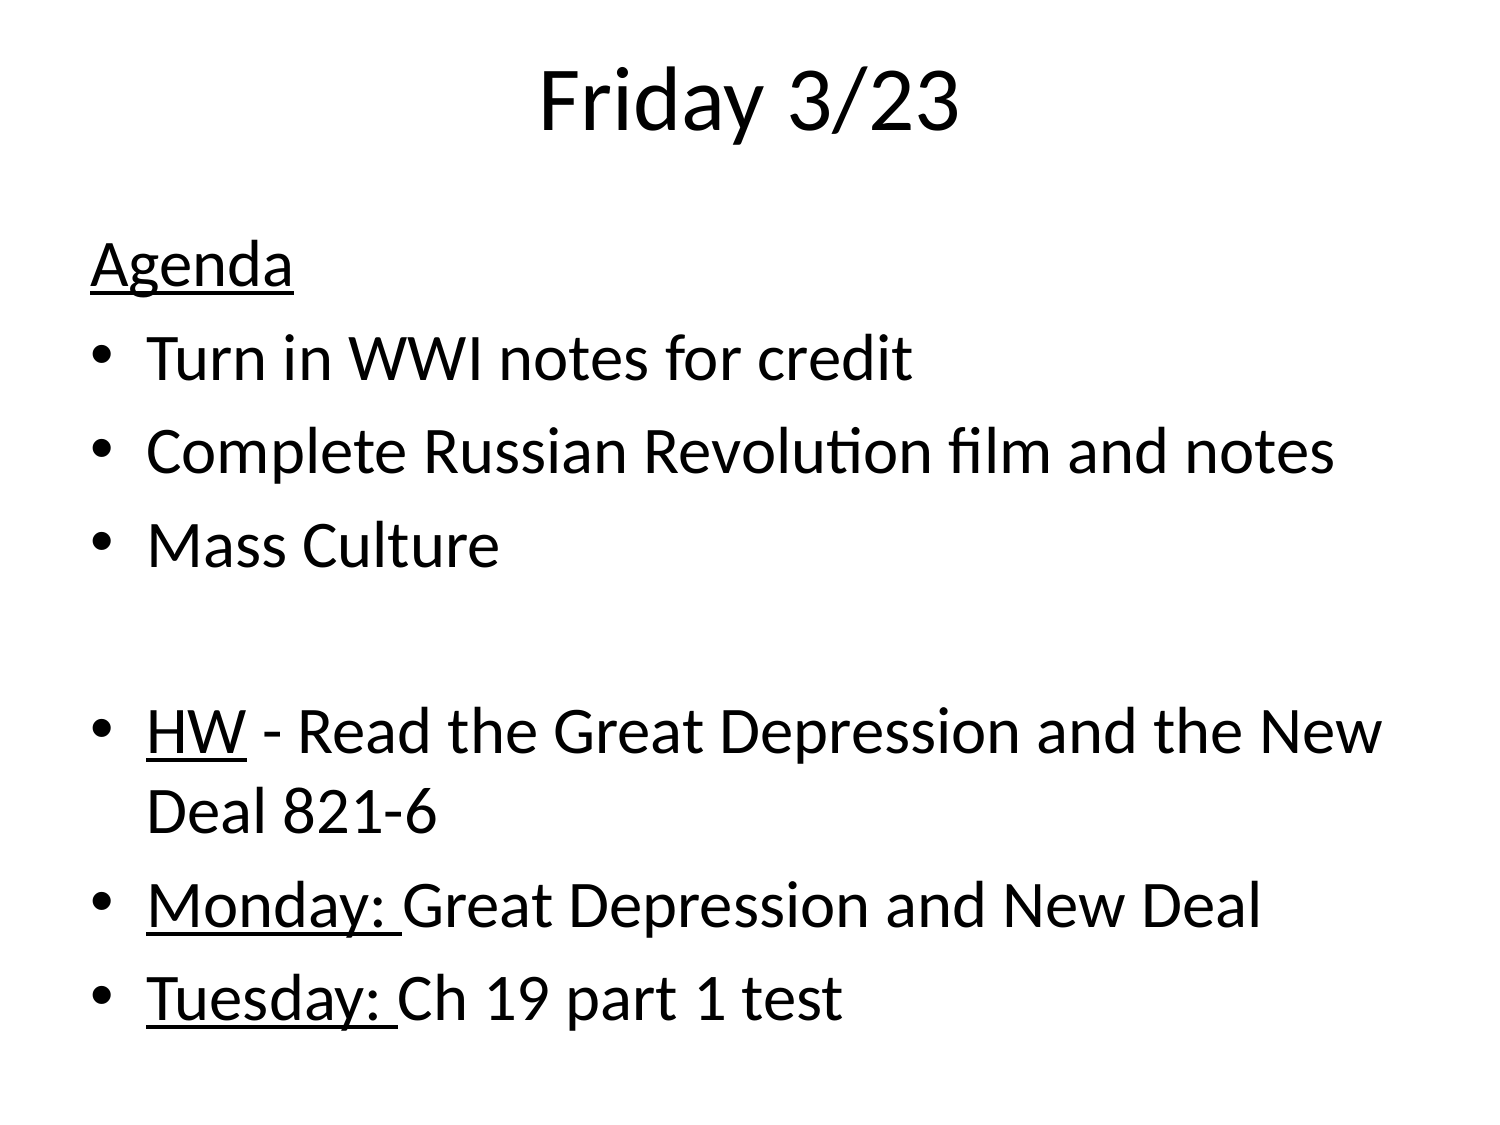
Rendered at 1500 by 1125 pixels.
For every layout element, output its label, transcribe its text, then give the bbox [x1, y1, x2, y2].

title Friday 3/23 [75, 0, 1425, 188]
list Agenda Turn in WWI notes for credit Complete Russian Revolution film and notes Mass Culture HW - Read the Great Depression and the New Deal 821-6 Monday: Great Depression and New Deal Tuesday: Ch 19 part 1 test [75, 212, 1438, 1063]
